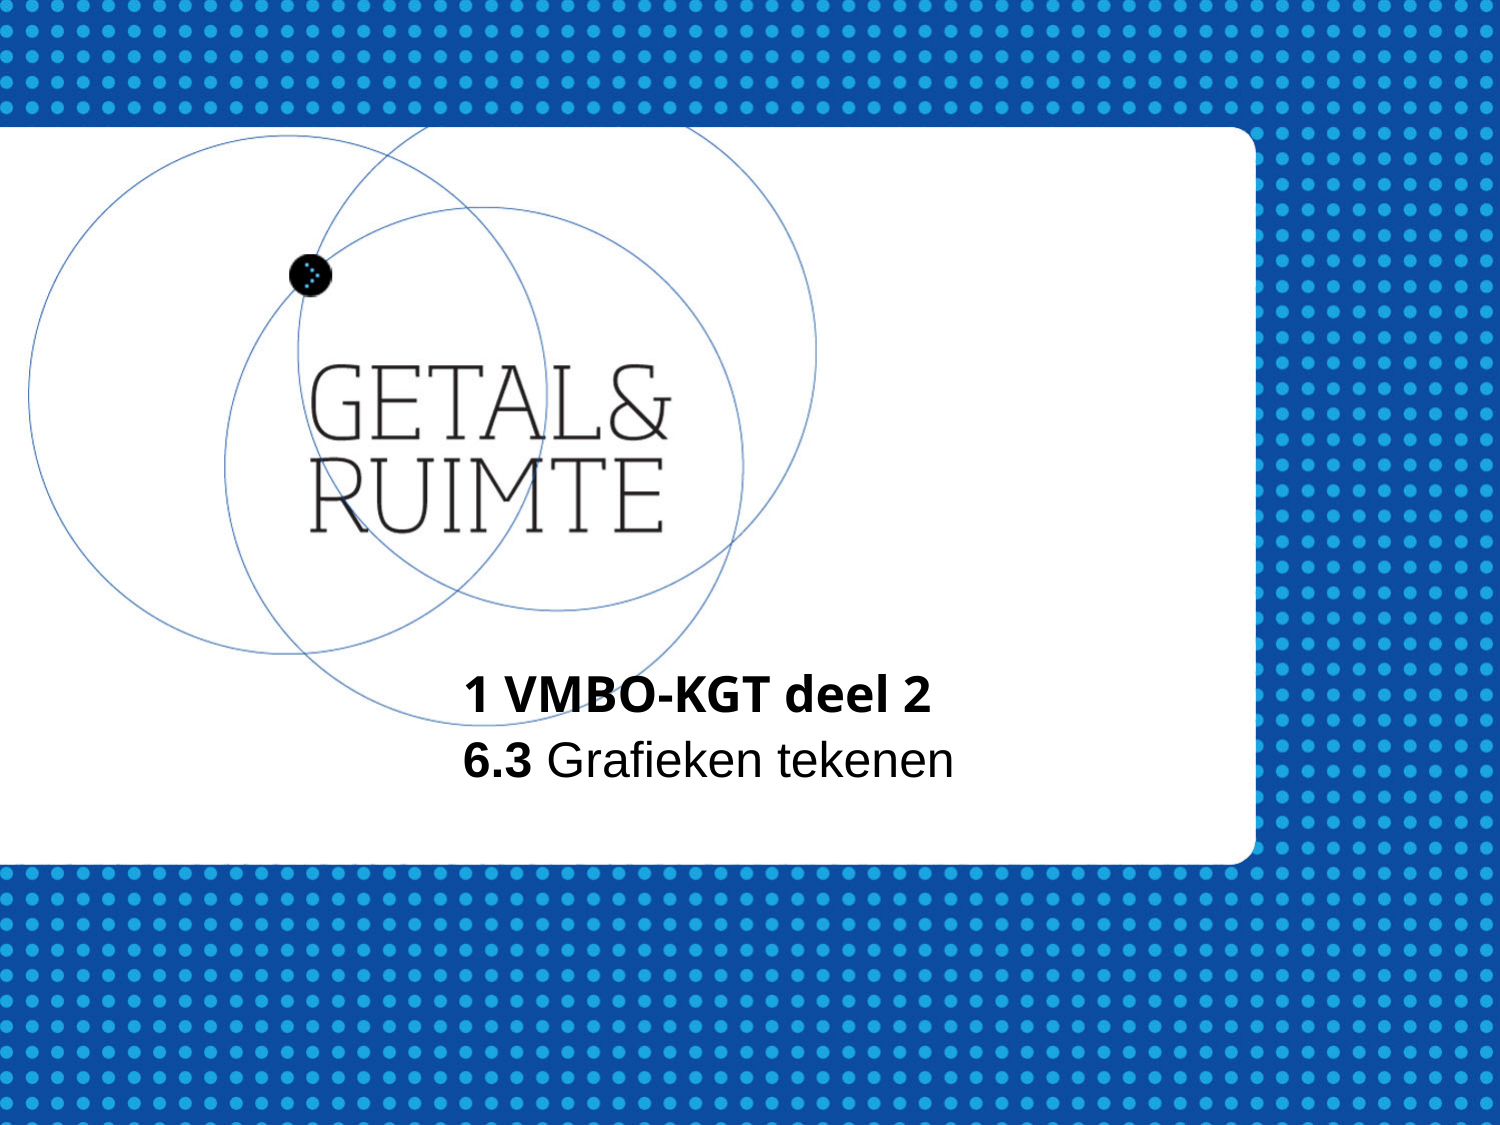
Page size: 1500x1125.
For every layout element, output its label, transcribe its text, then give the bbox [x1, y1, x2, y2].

text_box 1 VMBO-KGT deel 2 6.3 Grafieken tekenen [448, 648, 1270, 803]
picture [0, 0, 1500, 1125]
